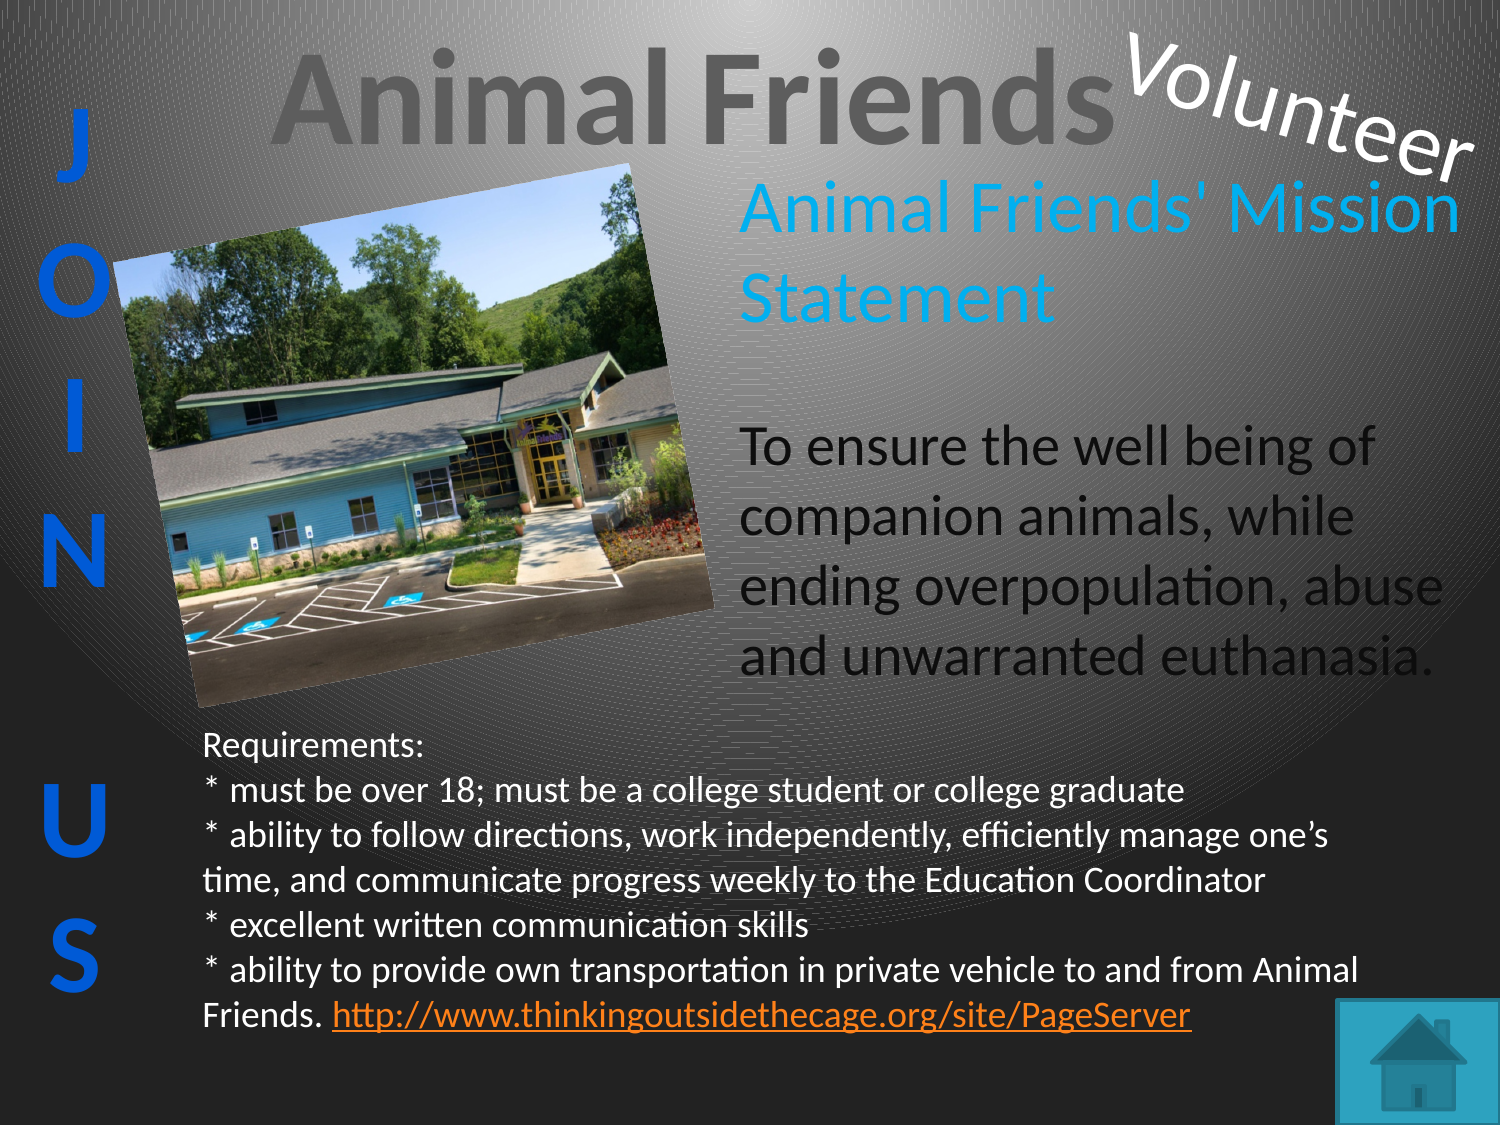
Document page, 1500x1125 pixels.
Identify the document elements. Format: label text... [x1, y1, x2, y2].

text_box Requirements: * must be over 18; must be a college student or college graduate * ability to follow directions, work independently, efficiently manage one’s time, and communicate progress weekly to the Education Coordinator * excellent written communication skills * ability to provide own transportation in private vehicle to and from Animal Friends. http://www.thinkingoutsidethecage.org/site/PageServer [187, 712, 1425, 1043]
text_box Animal Friends [99, 0, 1288, 180]
title Volunteer [1288, 26, 1500, 149]
text_box Animal Friends' Mission Statement To ensure the well being of companion animals, while ending overpopulation, abuse and unwarranted euthanasia. [725, 149, 1500, 695]
text_box [1335, 998, 1500, 1125]
text_box J O I N U S [0, 62, 200, 1023]
picture [150, 180, 714, 707]
